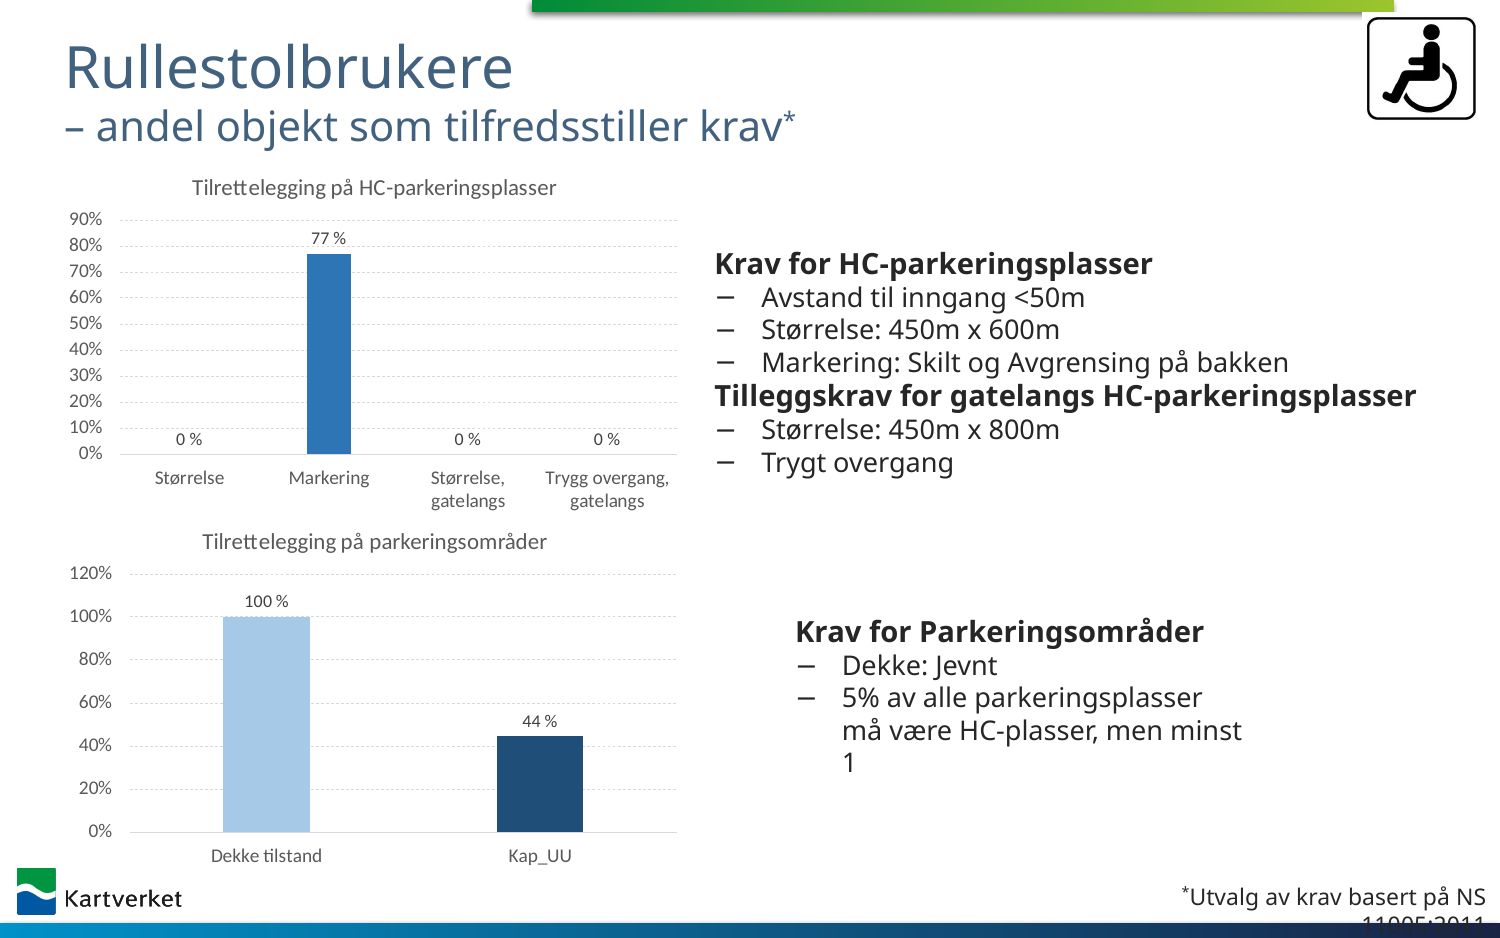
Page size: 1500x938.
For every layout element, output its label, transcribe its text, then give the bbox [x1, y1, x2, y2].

picture [1362, 12, 1481, 126]
picture [62, 520, 688, 874]
text_box *Utvalg av krav basert på NS 11005:2011 [1068, 873, 1500, 938]
text_box Krav for Parkeringsområder Dekke: Jevnt 5% av alle parkeringsplasser må være HC-plasser, men minst 1 [780, 605, 1261, 786]
picture [62, 166, 688, 519]
text_box Rullestolbrukere – andel objekt som tilfredsstiller krav* [49, 25, 1431, 158]
text_box Krav for HC-parkeringsplasser Avstand til inngang <50m Størrelse: 450m x 600m Markering: Skilt og Avgrensing på bakken Tilleggskrav for gatelangs HC-parkeringsplasser Størrelse: 450m x 800m Trygt overgang [699, 237, 1433, 485]
